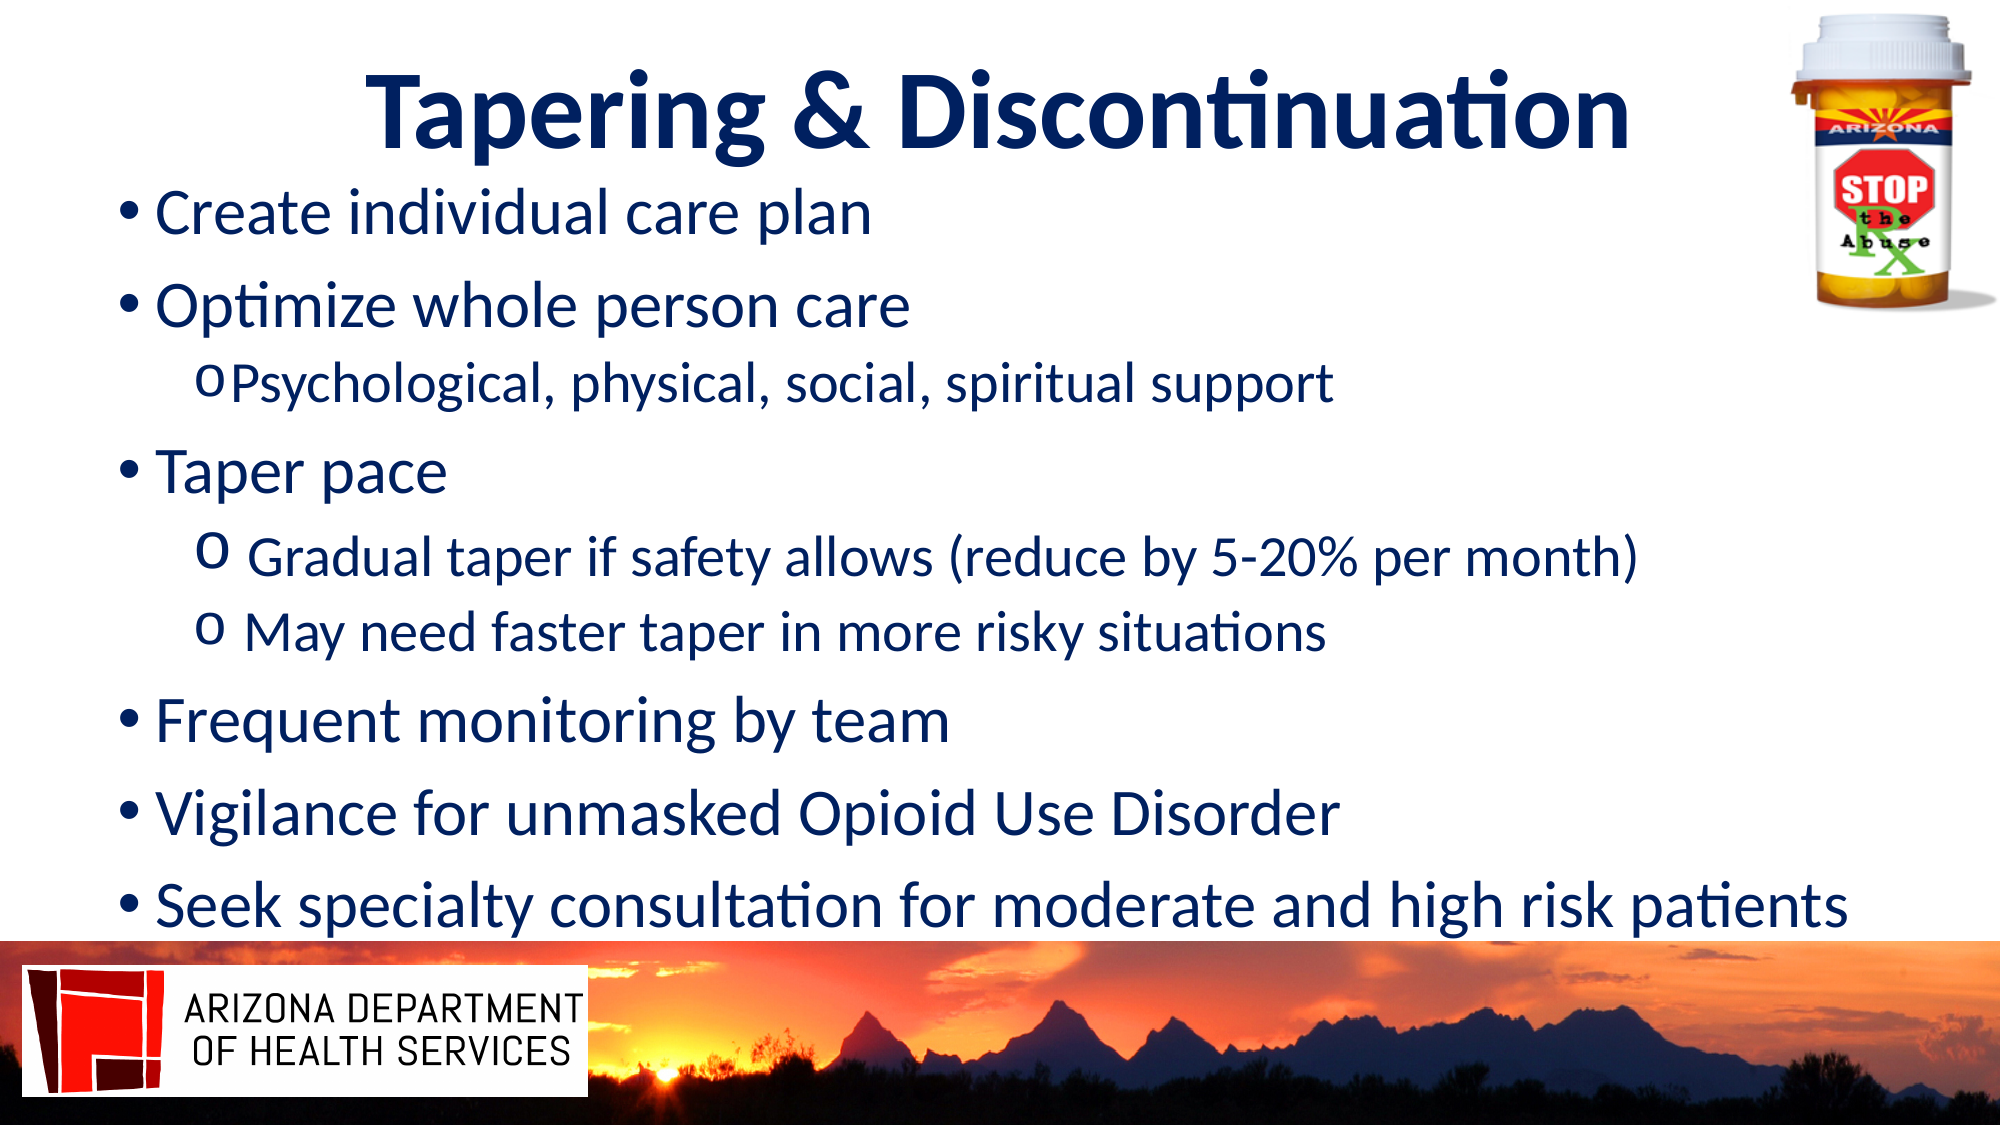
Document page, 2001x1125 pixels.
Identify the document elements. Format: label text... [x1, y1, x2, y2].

list Create individual care plan Optimize whole person care Psychological, physical, social, spiritual support Taper pace Gradual taper if safety allows (reduce by 5-20% per month) May need faster taper in more risky situations Frequent monitoring by team Vigilance for unmasked Opioid Use Disorder Seek specialty consultation for moderate and high risk patients [102, 170, 2000, 903]
picture [0, 941, 2000, 1125]
title Tapering & Discontinuation [0, 3, 2000, 221]
picture [1786, 6, 2000, 316]
